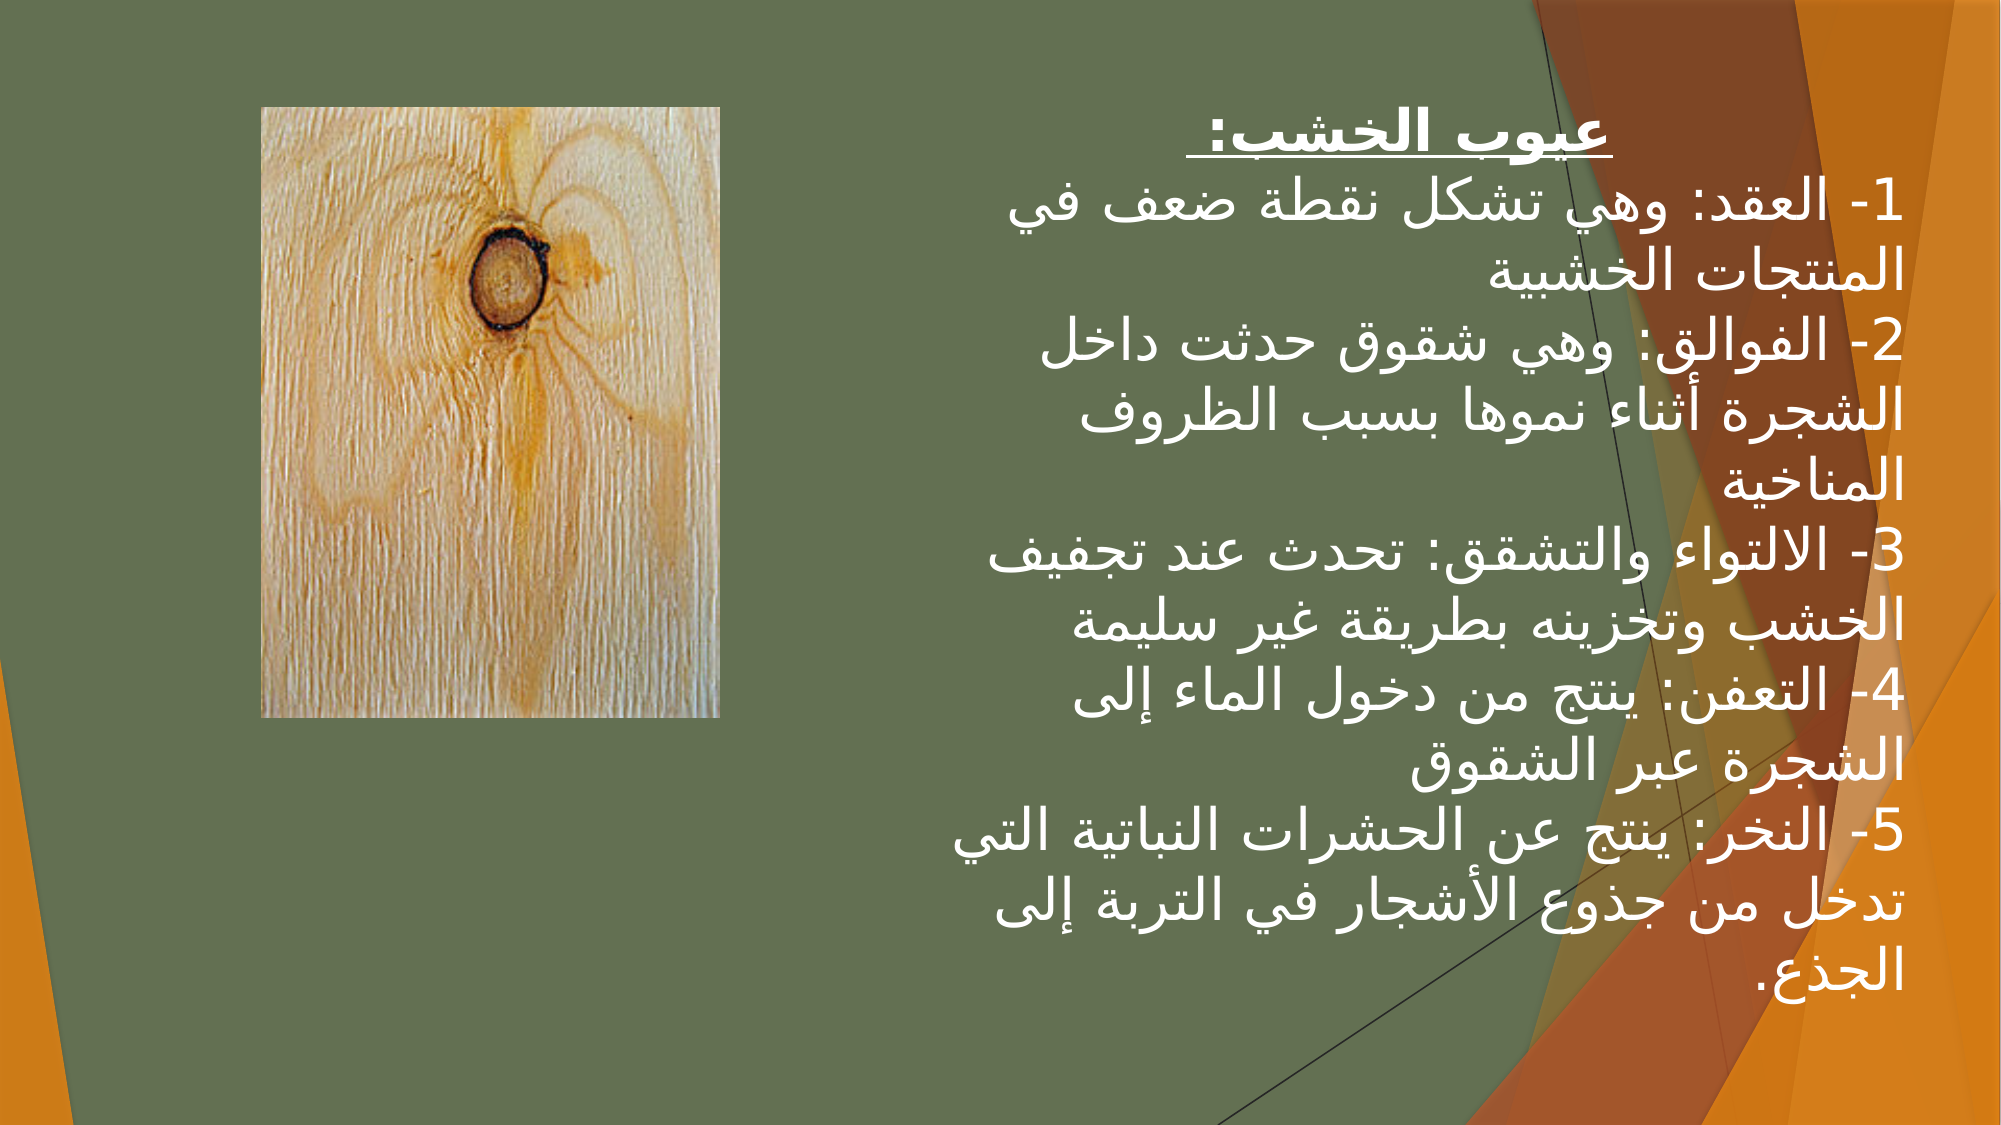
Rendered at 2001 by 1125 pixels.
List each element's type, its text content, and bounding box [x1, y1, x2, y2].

picture [260, 106, 721, 719]
text_box عيوب الخشب: 1- العقد: وهي تشكل نقطة ضعف في المنتجات الخشبية 2- الفوالق: وهي شقوق حدثت داخل الشجرة أثناء نموها بسبب الظروف المناخية 3- الالتواء والتشقق: تحدث عند تجفيف الخشب وتخزينه بطريقة غير سليمة 4- التعفن: ينتج من دخول الماء إلى الشجرة عبر الشقوق 5- النخر: ينتج عن الحشرات النباتية التي تدخل من جذوع الأشجار في التربة إلى الجذع. [876, 85, 1923, 1010]
